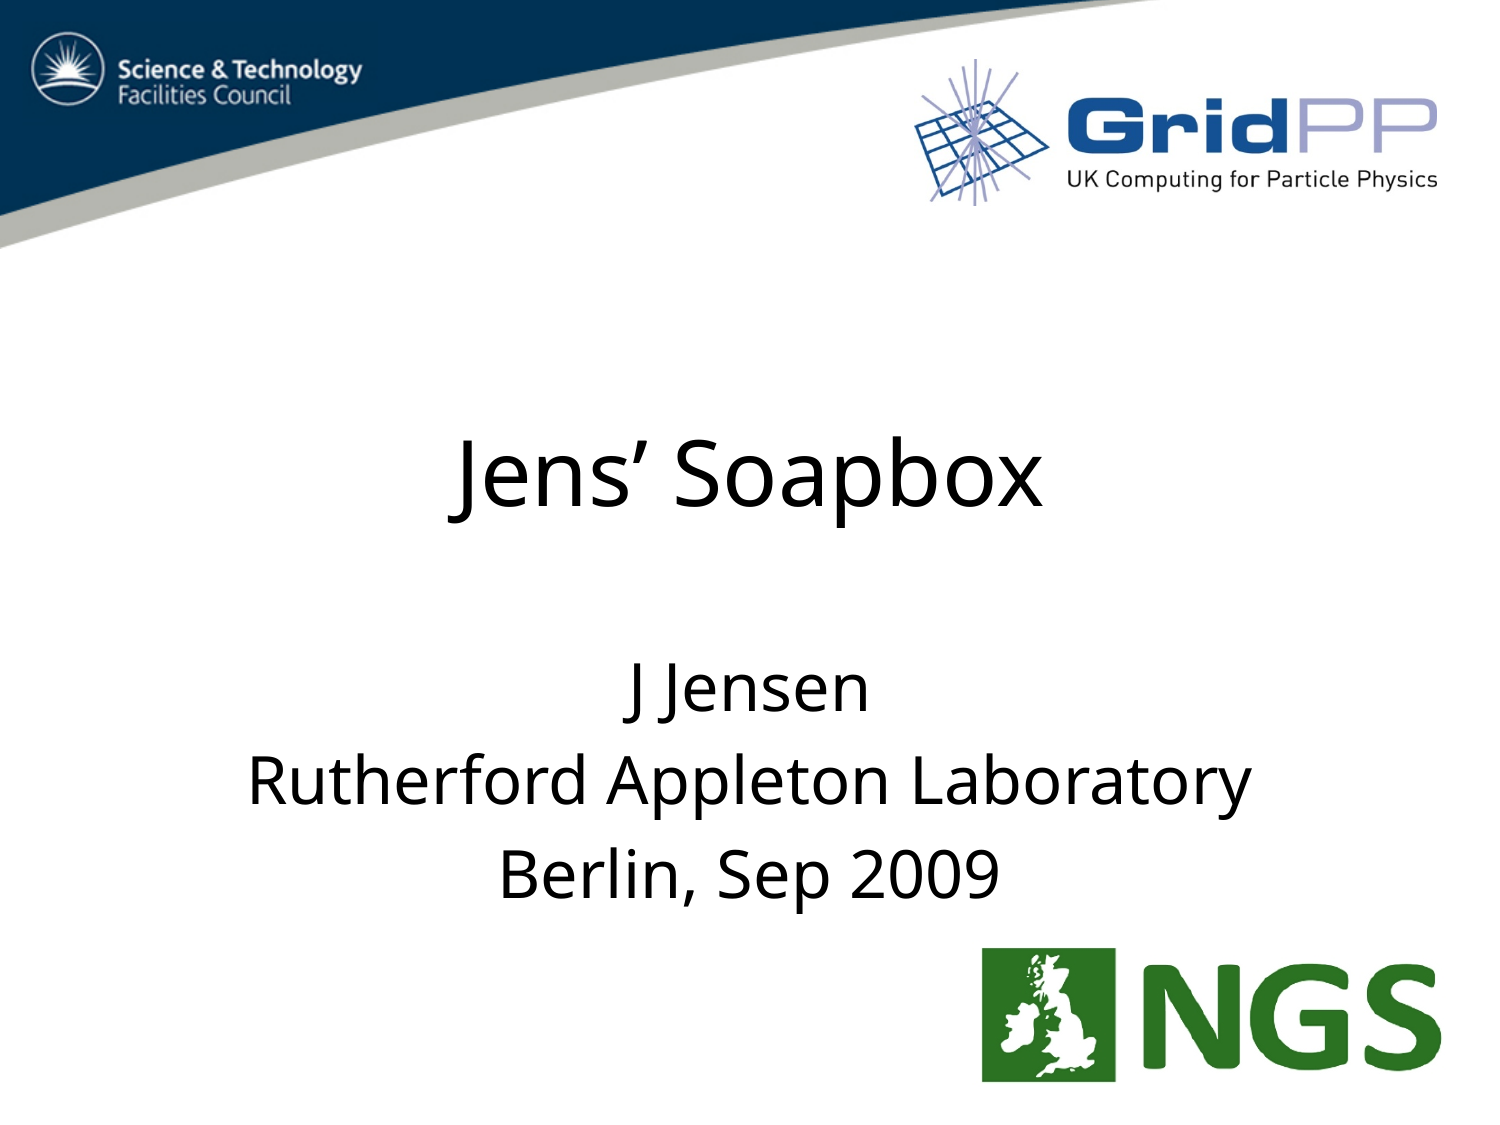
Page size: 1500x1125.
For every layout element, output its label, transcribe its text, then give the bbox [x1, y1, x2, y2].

picture [0, 0, 1437, 249]
picture [972, 940, 1448, 1090]
title Jens’ Soapbox [112, 349, 1388, 591]
subtitle J Jensen Rutherford Appleton Laboratory Berlin, Sep 2009 [224, 637, 1276, 926]
